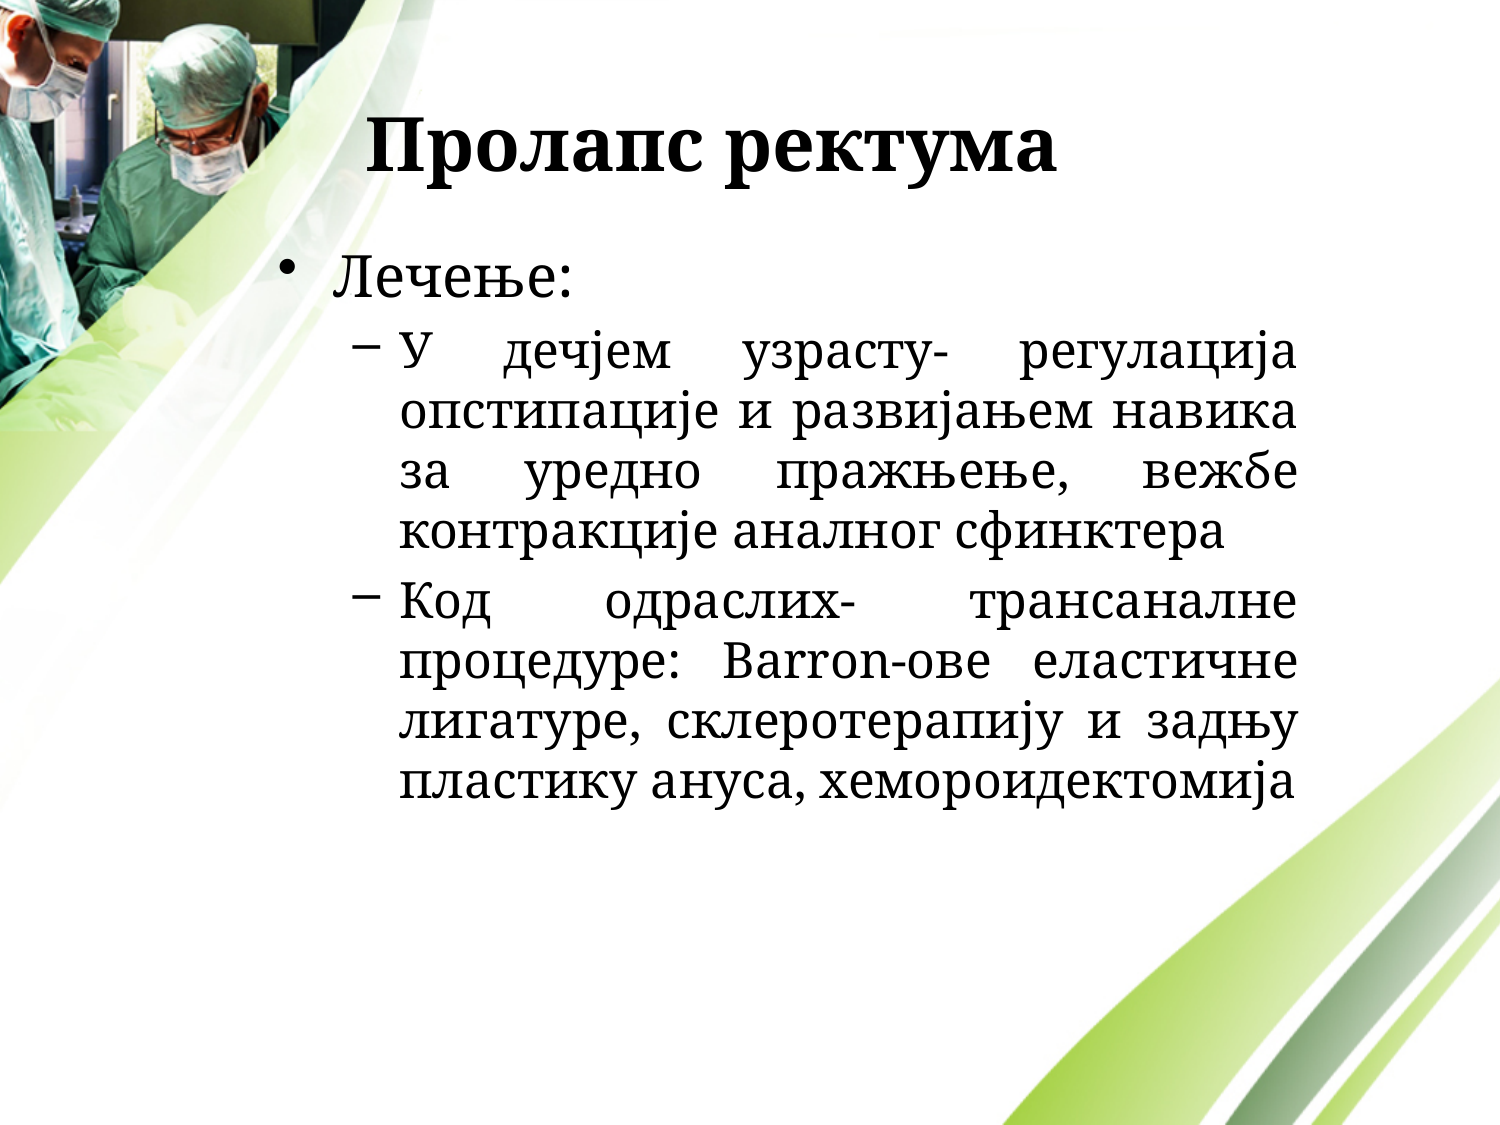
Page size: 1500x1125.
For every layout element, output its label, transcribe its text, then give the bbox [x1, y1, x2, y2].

title Пролапс ректума [350, 99, 1497, 184]
list Лечење: У дечјем узрасту- регулација опстипације и рaзвиjaњeм нaвикa зa урeднo прaжњeњe, вежбе контракције аналног сфинктера Код одраслих- трансаналне процедуре: Barron-oвe eлaстичнe лигaтурe, склeрoтeрaпиjу и зaдњу плaстику aнусa, хемороидектомија [262, 231, 1315, 1125]
picture [0, 0, 1500, 1125]
